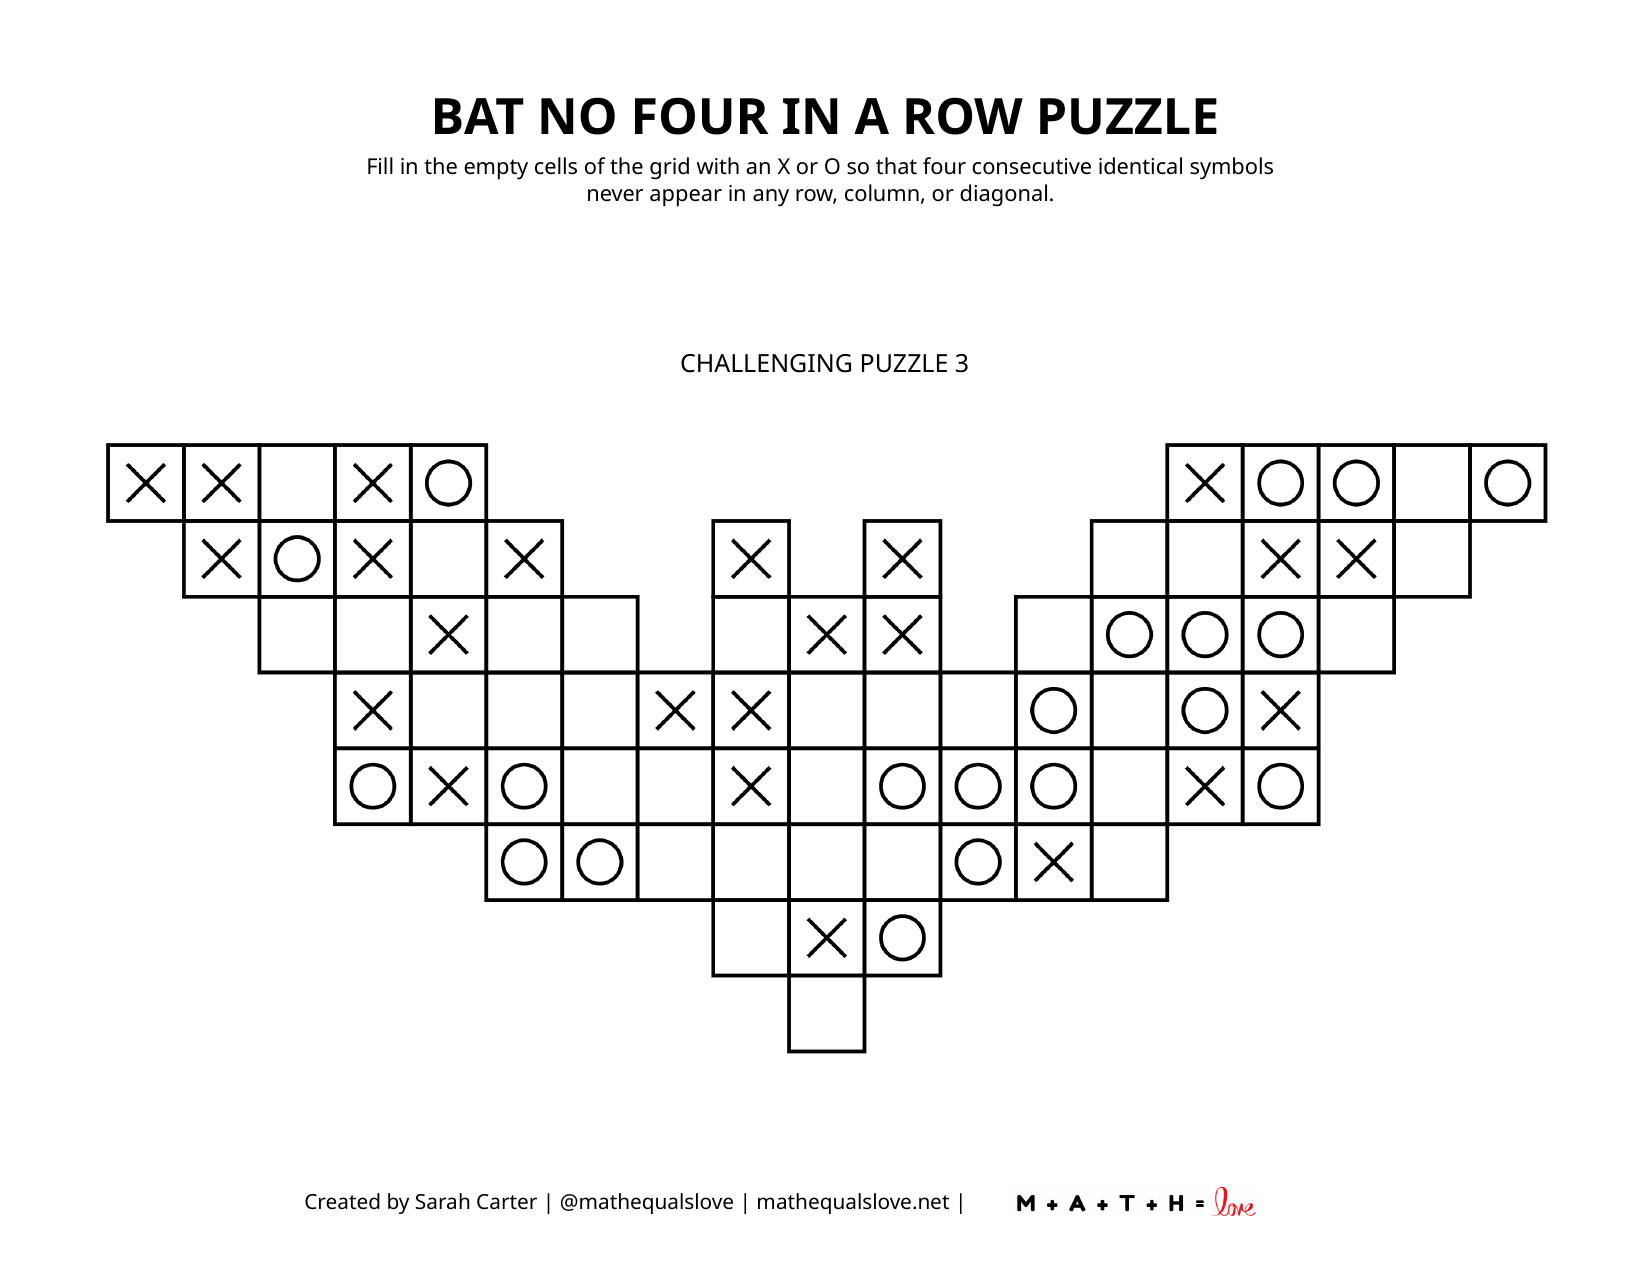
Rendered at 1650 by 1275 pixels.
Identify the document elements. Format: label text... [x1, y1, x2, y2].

text_box Fill in the empty cells of the grid with an X or O so that four consecutive identical symbols never appear in any row, column, or diagonal. [331, 145, 1317, 213]
text_box Created by Sarah Carter | @mathequalslove | mathequalslove.net | [289, 1181, 1119, 1221]
text_box CHALLENGING PUZZLE 3 [187, 347, 1463, 399]
text_box BAT NO FOUR IN A ROW PUZZLE [383, 77, 1267, 145]
picture [1007, 1184, 1262, 1220]
picture [103, 441, 1549, 1055]
